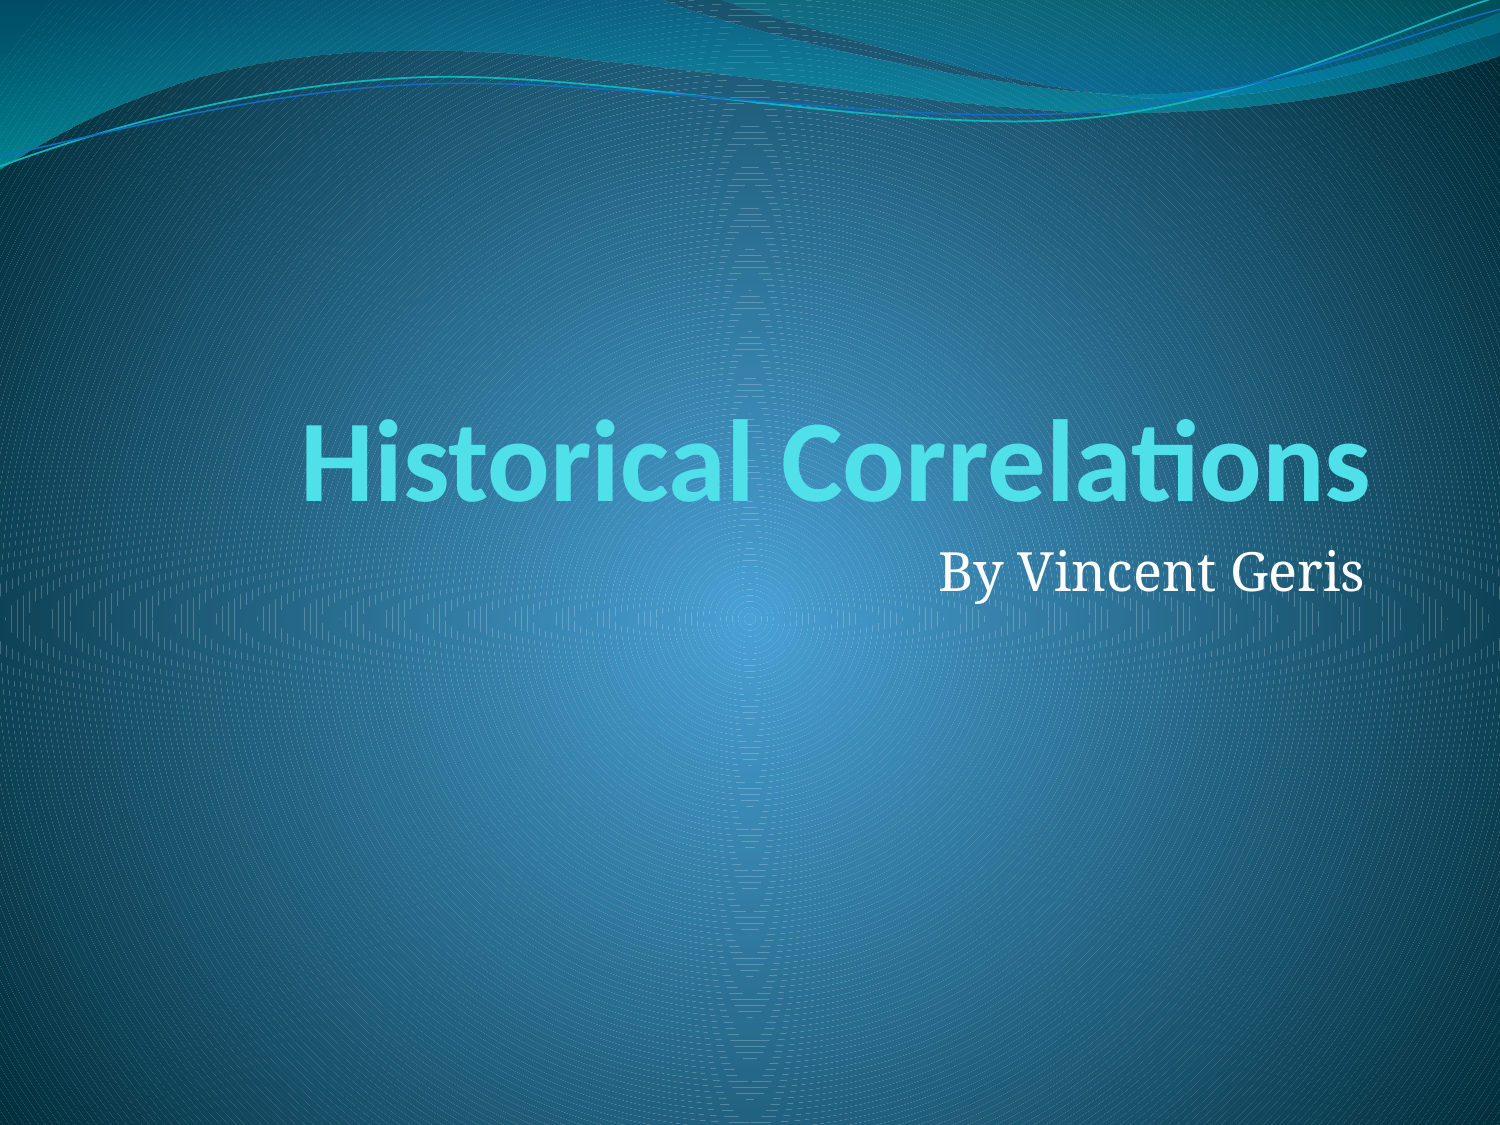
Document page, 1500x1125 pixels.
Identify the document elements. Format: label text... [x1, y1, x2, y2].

subtitle By Vincent Geris [87, 529, 1376, 818]
title Historical Correlations [87, 224, 1376, 525]
